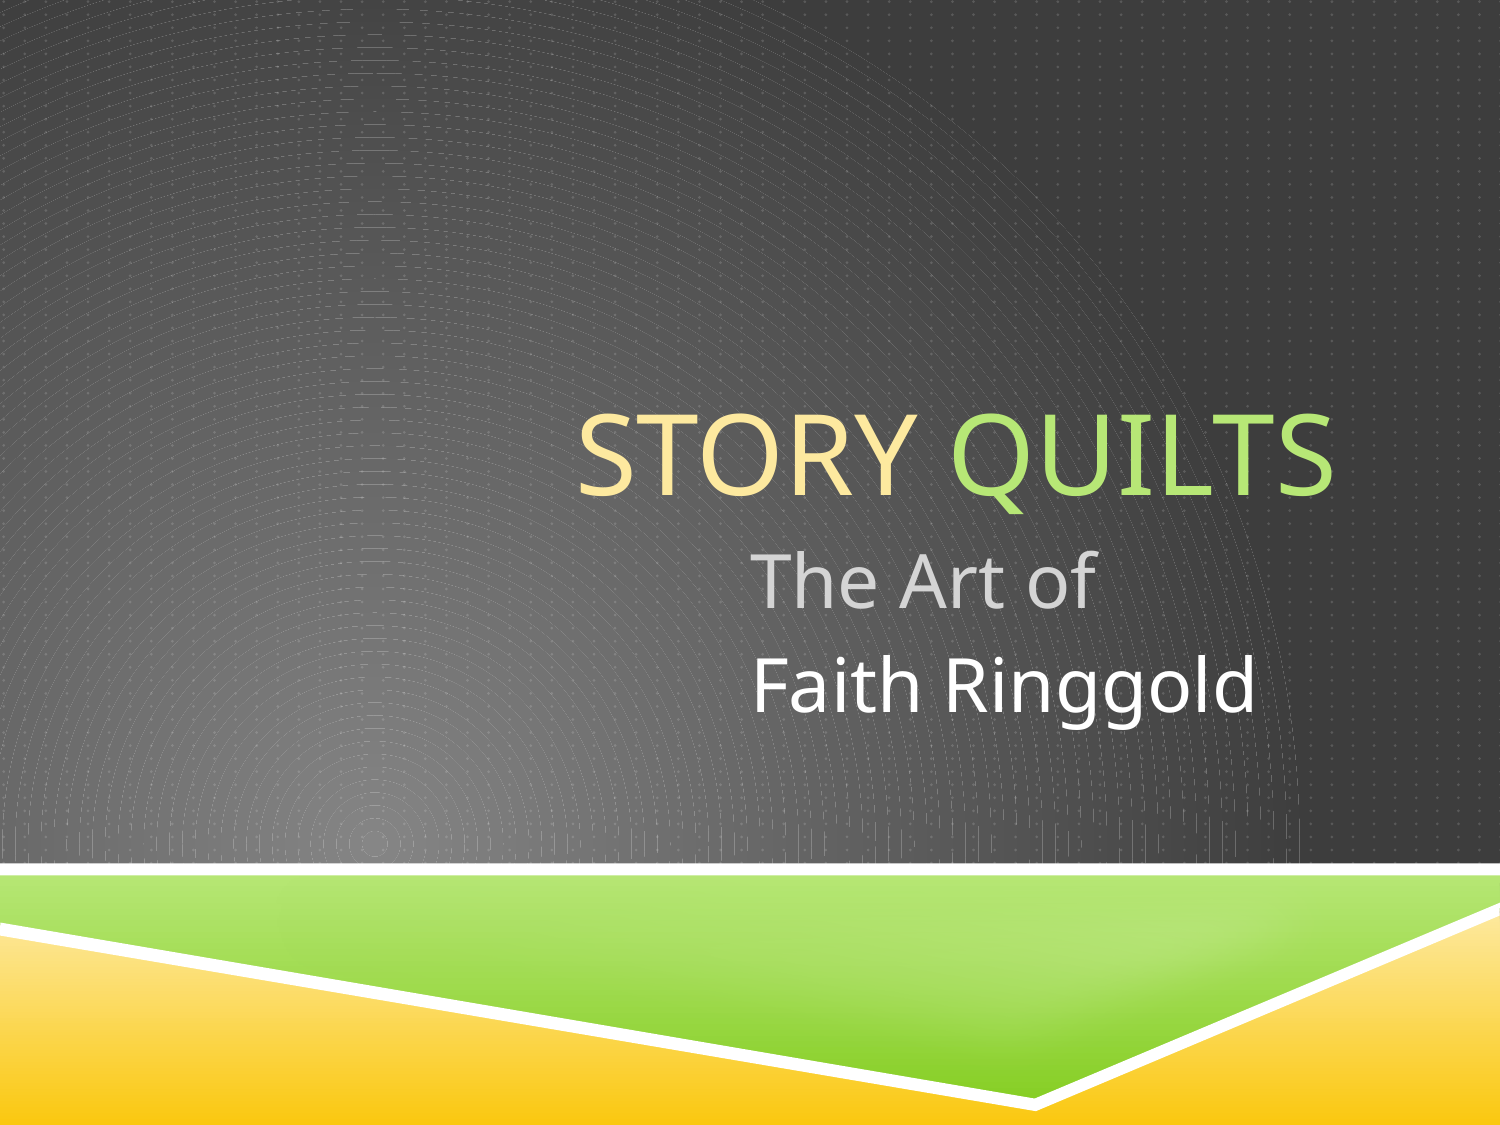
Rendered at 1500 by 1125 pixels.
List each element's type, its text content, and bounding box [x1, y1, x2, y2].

title Story quilts [575, 275, 1388, 525]
subtitle The Art of Faith Ringgold [750, 525, 1388, 825]
